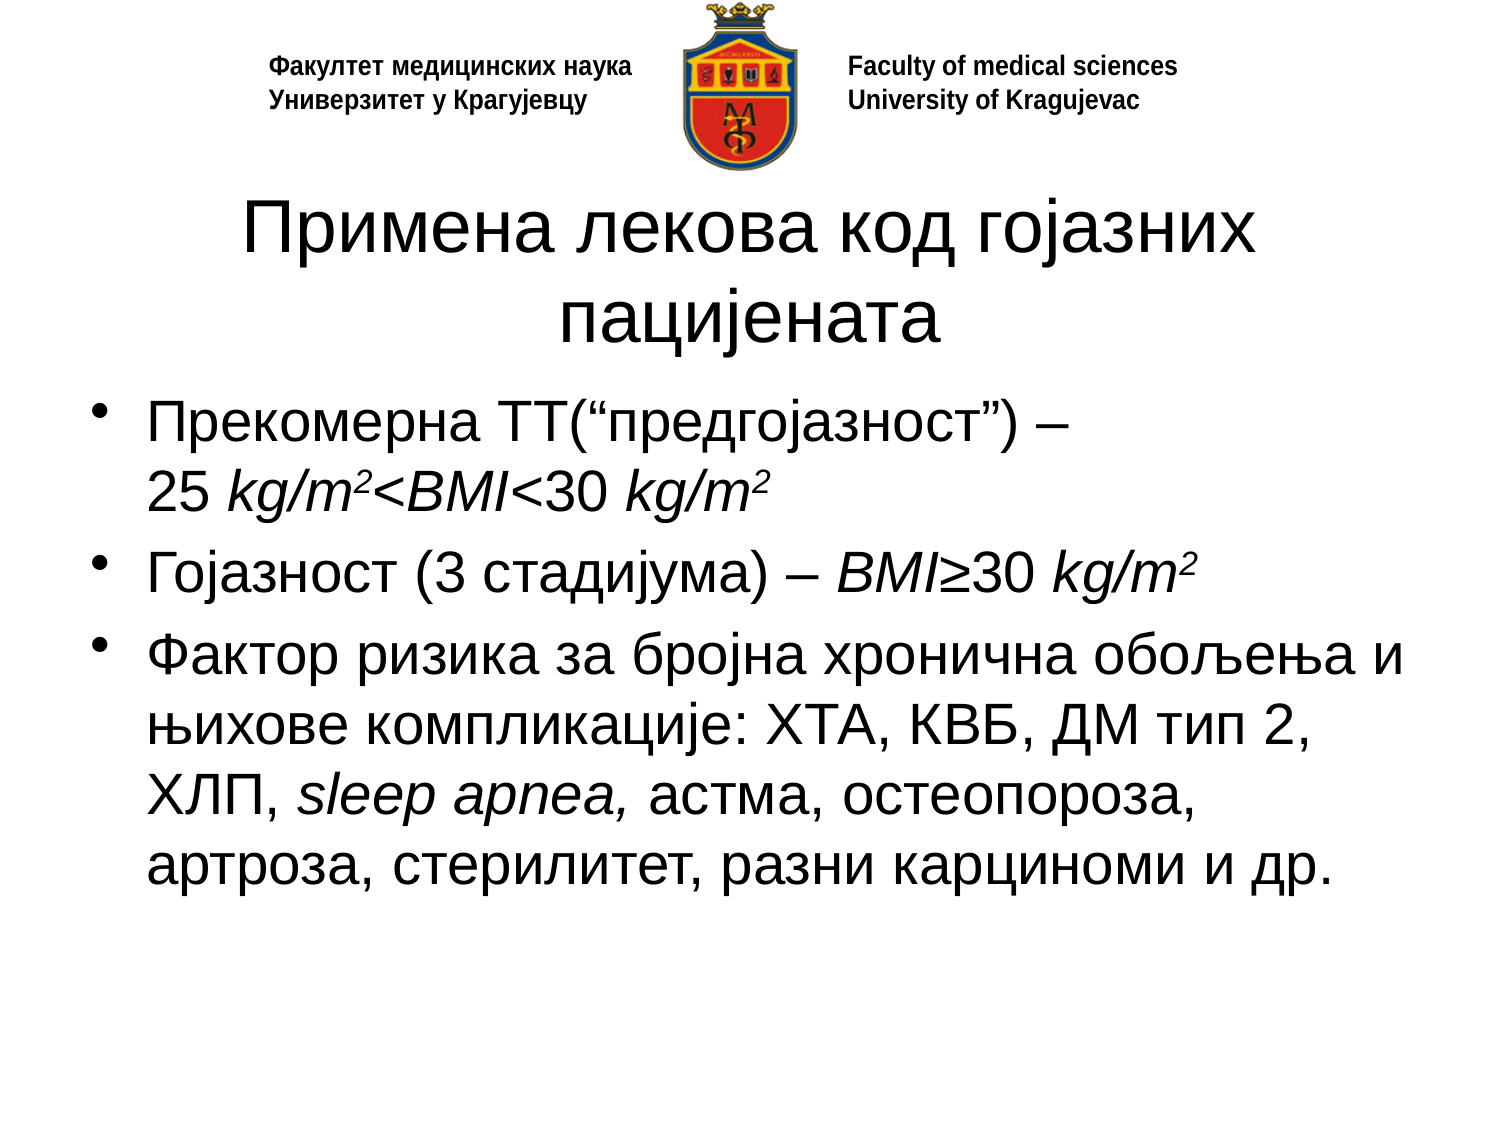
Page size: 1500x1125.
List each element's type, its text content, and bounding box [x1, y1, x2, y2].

title Примена лекова код гојазних пацијената [74, 173, 1426, 362]
list Прeкомерна TT(“предгојазност”) – 25 kg/m2<BMI<30 kg/m2 Гојазност (3 стадијума) – BMI≥30 kg/m2 Фактор ризика за бројна хронична обољења и њихове компликације: ХТА, КВБ, ДМ тип 2, ХЛП, sleep apnea, астма, остеопороза, артроза, стерилитет, разни карциноми и др. [74, 374, 1426, 1118]
